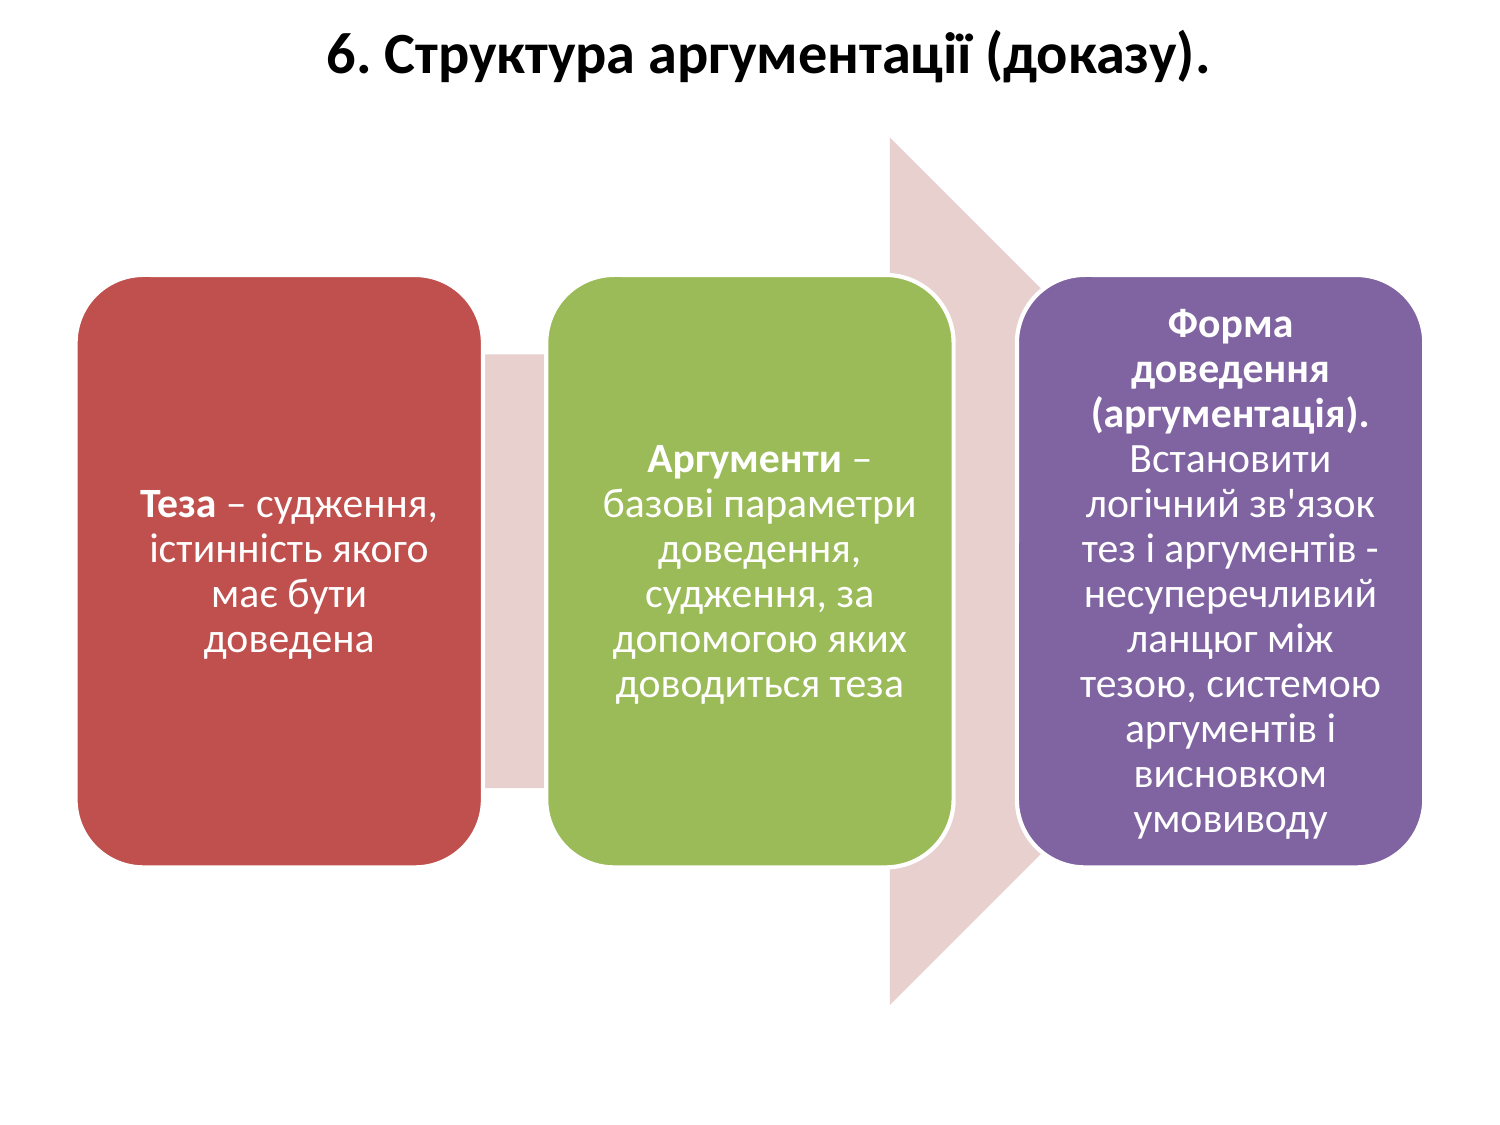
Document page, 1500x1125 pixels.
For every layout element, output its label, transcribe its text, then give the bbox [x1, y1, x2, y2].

title 6. Структура аргументації (доказу). [212, 0, 1325, 100]
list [74, 137, 1426, 1006]
